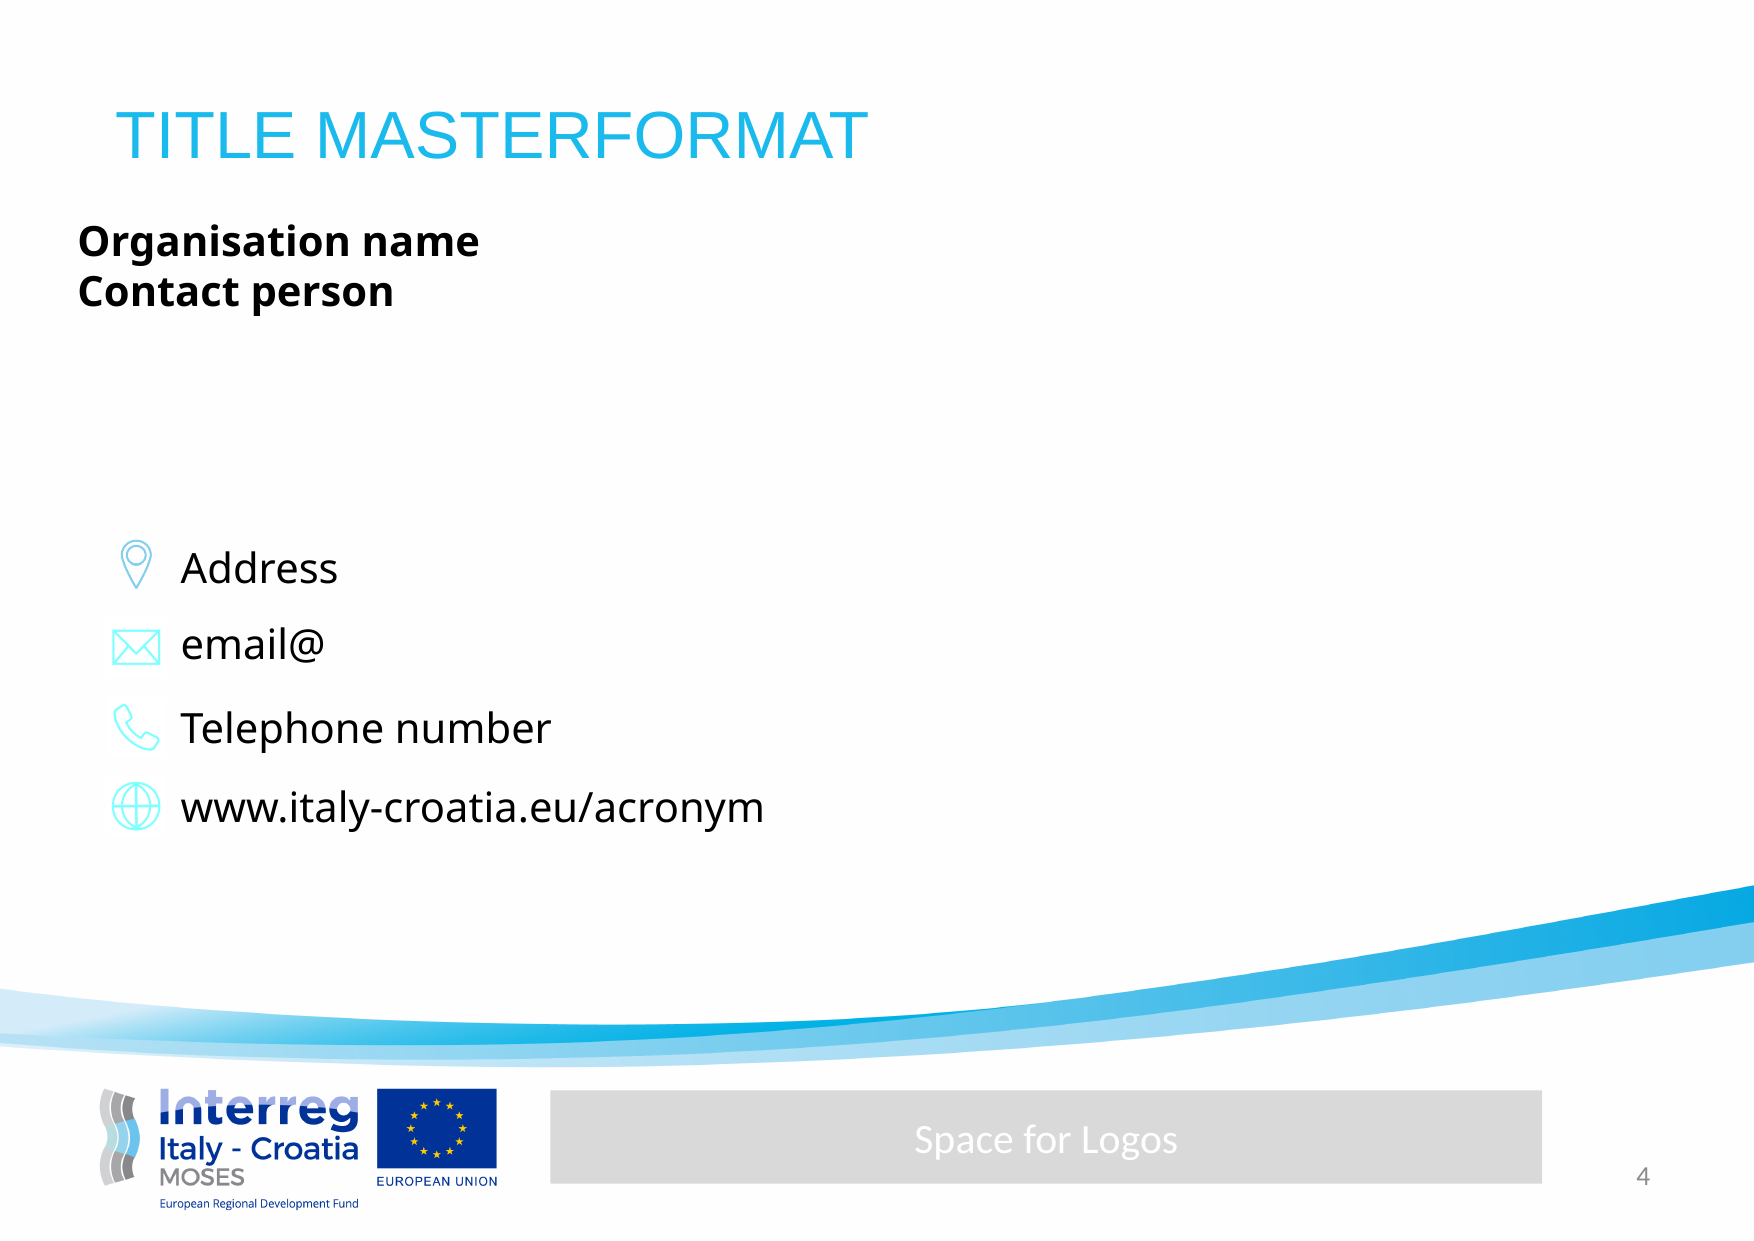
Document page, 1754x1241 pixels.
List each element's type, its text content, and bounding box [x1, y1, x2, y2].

picture [0, 0, 1754, 1241]
text_box Space for Logos [549, 1089, 1543, 1185]
text_box Organisation name Contact person [62, 206, 496, 322]
text_box TITLE MASTERFORMAT [97, 83, 1656, 181]
text_box www.italy-croatia.eu/acronym [165, 772, 1194, 838]
text_box Telephone number [165, 694, 1194, 760]
text_box email@ [165, 610, 1194, 676]
text_box Address [165, 534, 1194, 600]
slide_number 4 [1607, 1141, 1666, 1208]
